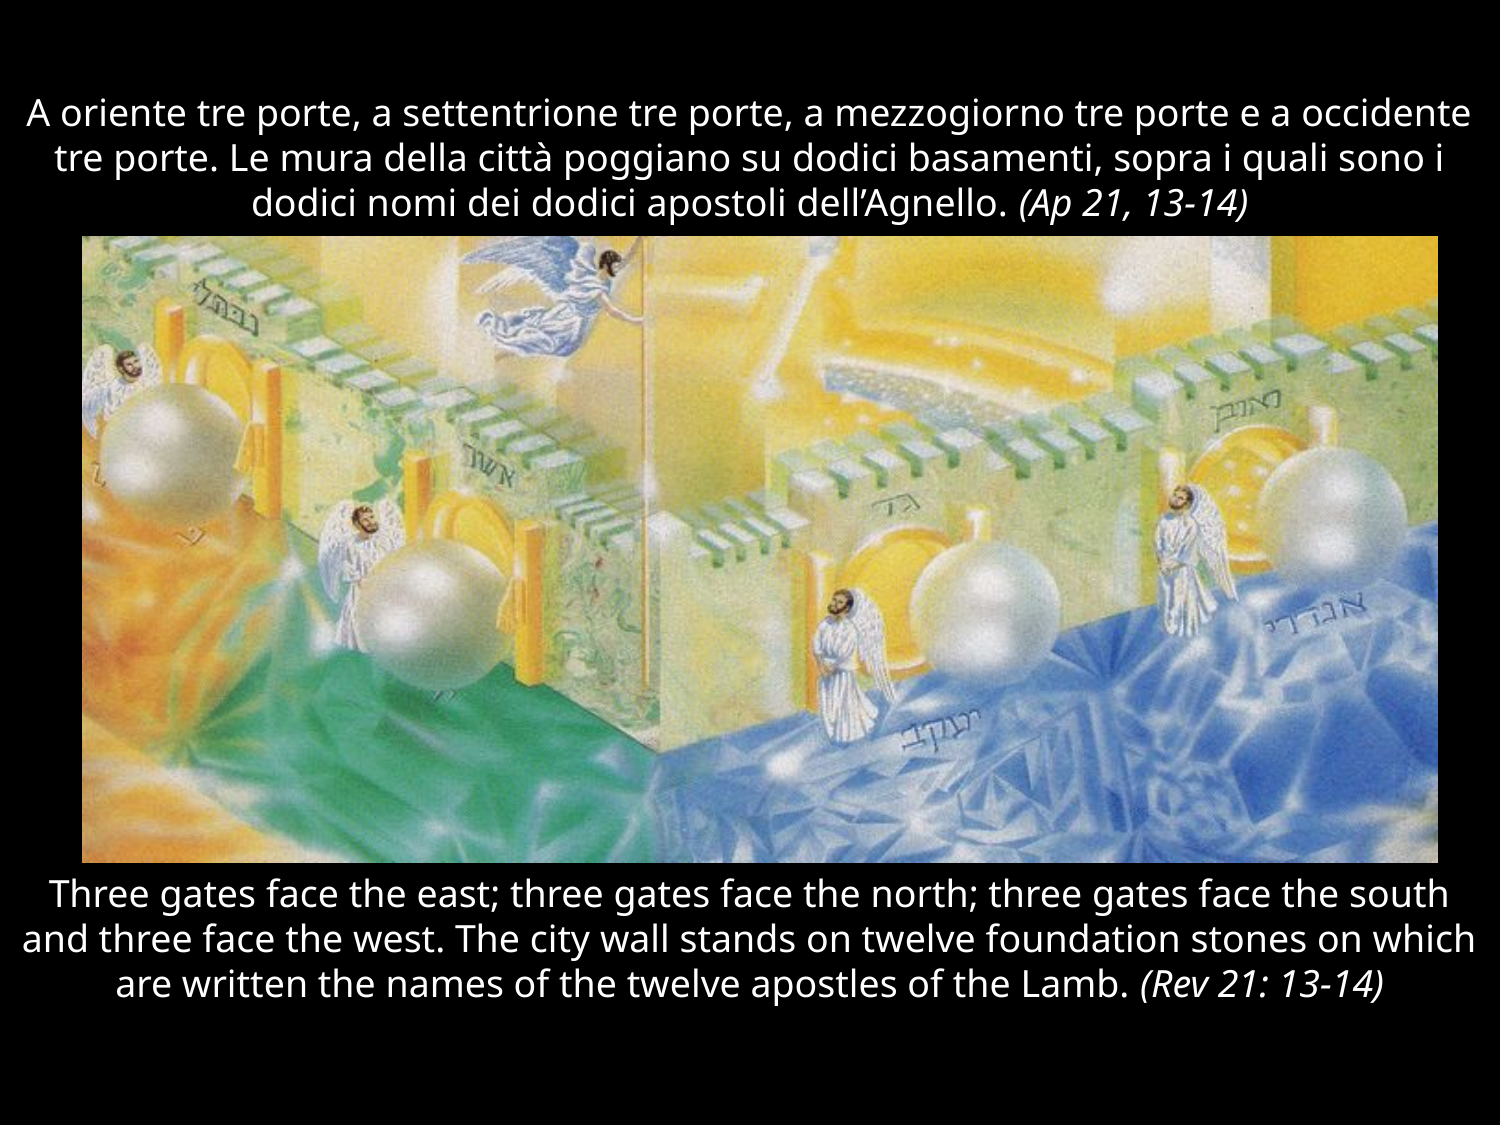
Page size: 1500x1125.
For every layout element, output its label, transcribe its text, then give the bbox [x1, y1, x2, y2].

title A oriente tre porte, a settentrione tre porte, a mezzogiorno tre porte e a occidente tre porte. Le mura della città poggiano su dodici basamenti, sopra i quali sono i dodici nomi dei dodici apostoli dell’Agnello. (Ap 21, 13-14) [0, 62, 1500, 250]
text_box Three gates face the east; three gates face the north; three gates face the south and three face the west. The city wall stands on twelve foundation stones on which are written the names of the twelve apostles of the Lamb. (Rev 21: 13-14) [0, 862, 1500, 1013]
picture [82, 236, 1438, 863]
